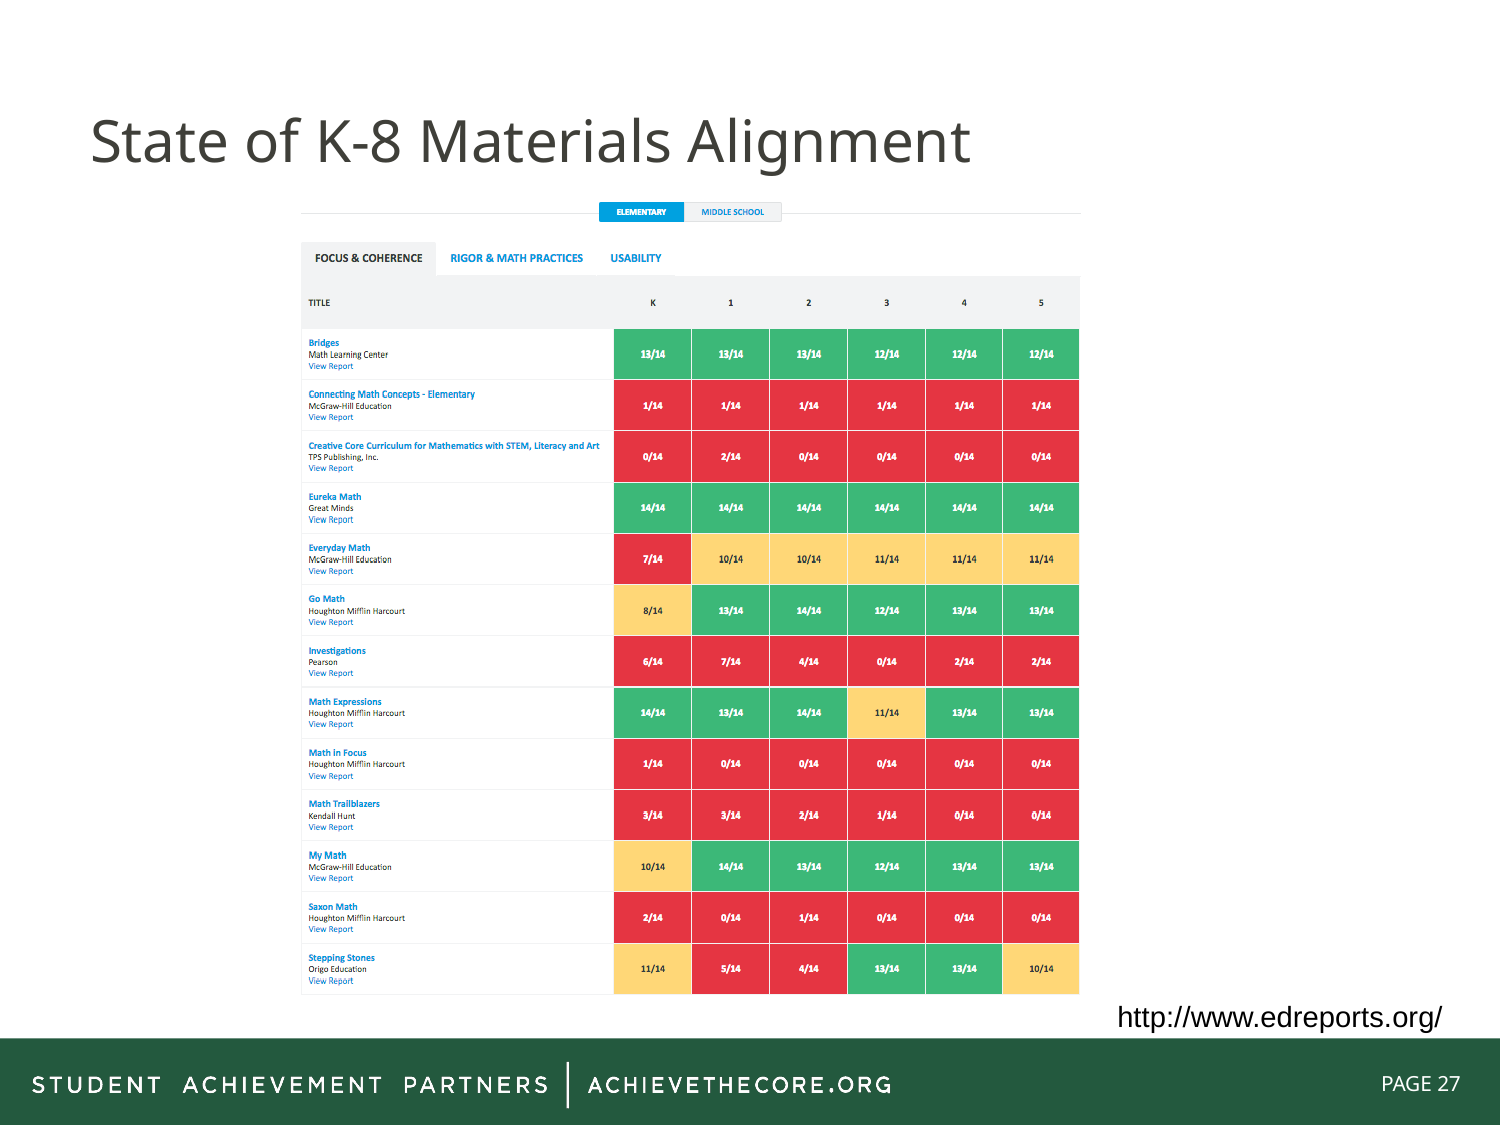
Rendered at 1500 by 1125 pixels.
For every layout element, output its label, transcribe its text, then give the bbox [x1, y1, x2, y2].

picture [12, 1055, 911, 1112]
title State of K-8 Materials Alignment [75, 45, 1425, 233]
text_box http://www.edreports.org/ [1102, 983, 1464, 1033]
picture [286, 188, 1113, 1021]
